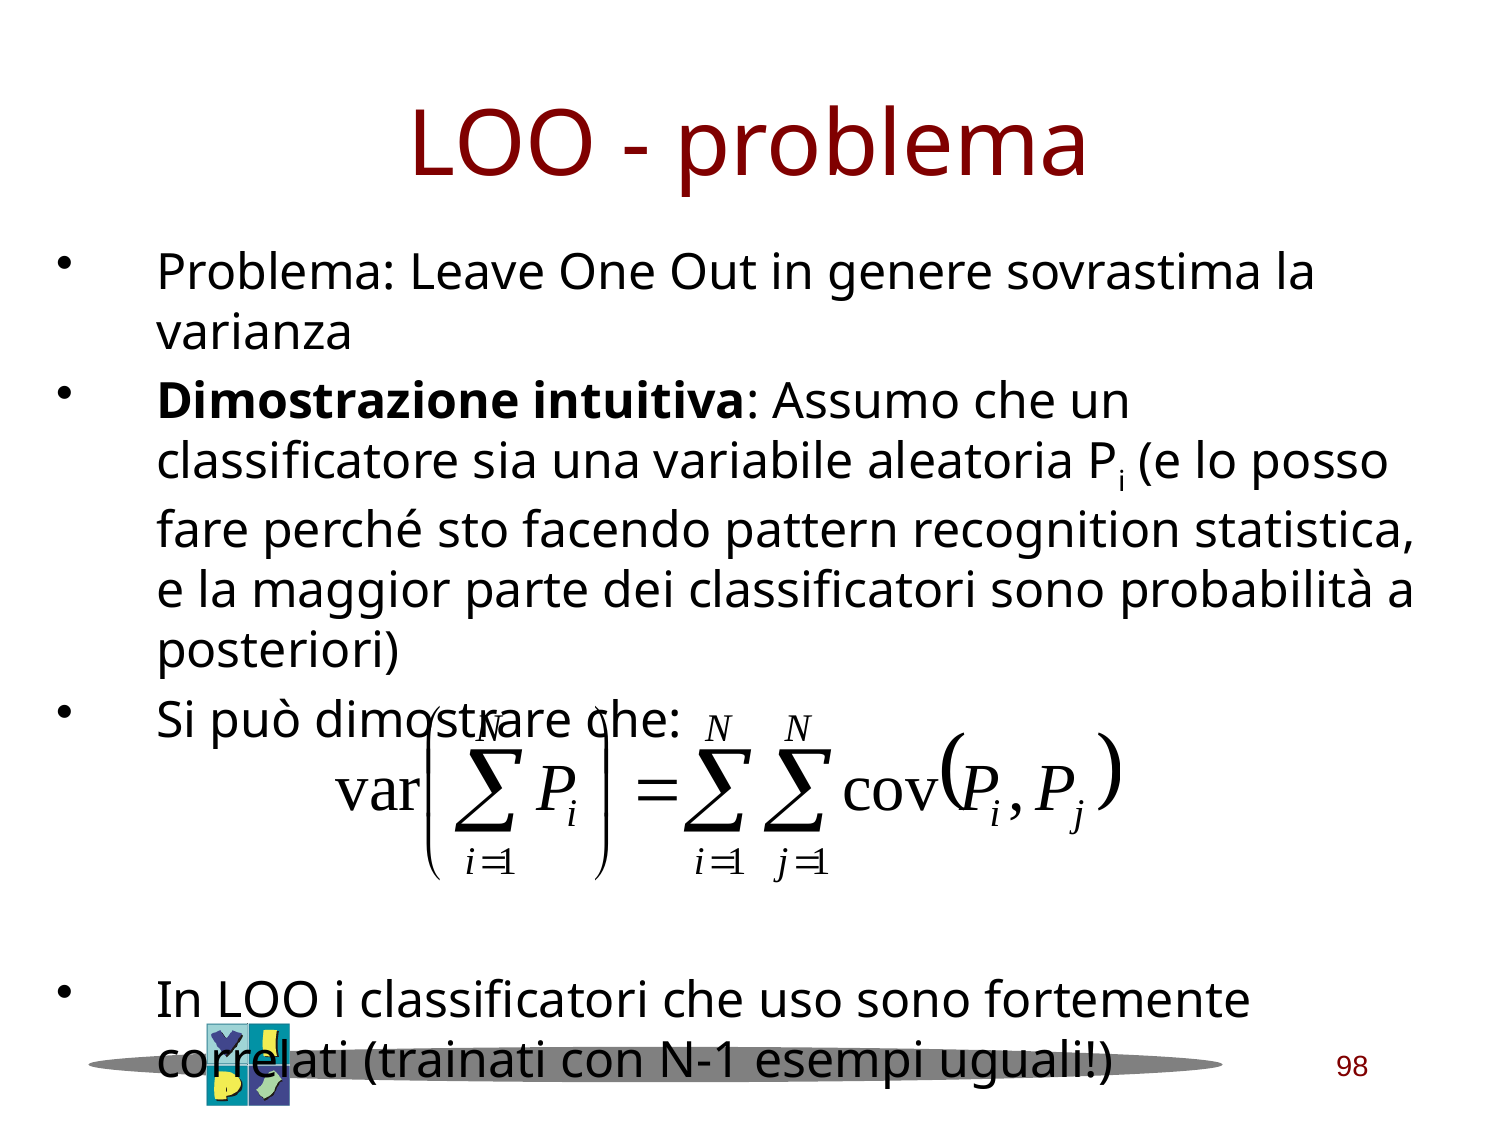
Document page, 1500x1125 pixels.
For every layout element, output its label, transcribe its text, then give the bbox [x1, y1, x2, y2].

picture [206, 1023, 290, 1106]
slide_number 98 [1033, 1039, 1384, 1118]
title LOO - problema [75, 45, 1425, 231]
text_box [324, 692, 1120, 895]
text_box Problema: Leave One Out in genere sovrastima la varianza Dimostrazione intuitiva: Assumo che un classificatore sia una variabile aleatoria Pi (e lo posso fare perché sto facendo pattern recognition statistica, e la maggior parte dei classificatori sono probabilità a posteriori) Si può dimostrare che: In LOO i classificatori che uso sono fortemente correlati (trainati con N-1 esempi uguali!) [41, 231, 1461, 975]
